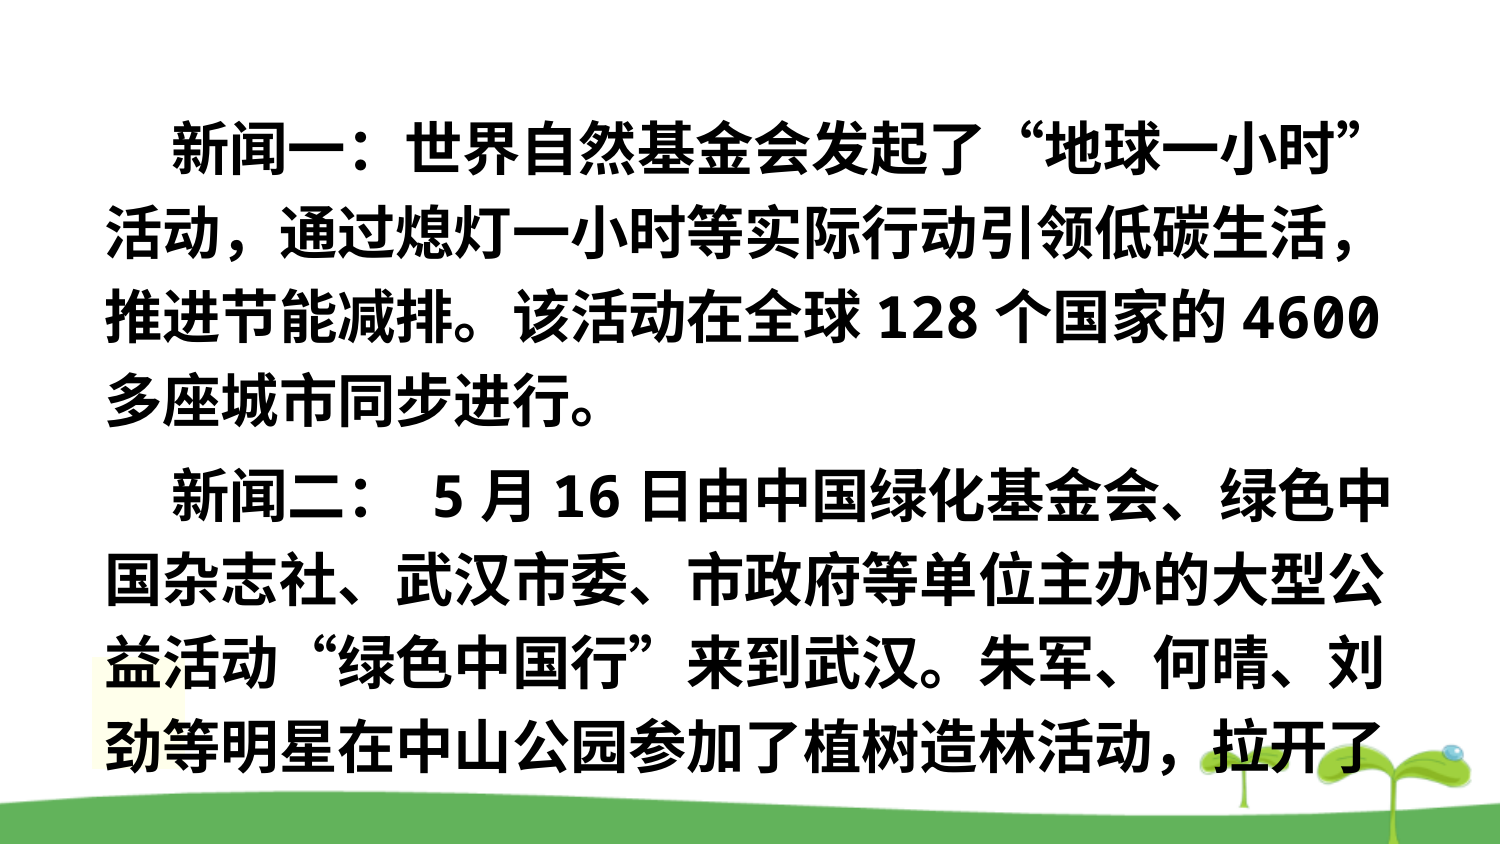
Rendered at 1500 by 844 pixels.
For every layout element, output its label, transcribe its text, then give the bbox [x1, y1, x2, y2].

picture [0, 0, 1500, 844]
text_box 新闻一：世界自然基金会发起了“地球一小时”活动，通过熄灯一小时等实际行动引领低碳生活，推进节能减排。该活动在全球128个国家的4600多座城市同步进行。 新闻二： 5月16日由中国绿化基金会、绿色中国杂志社、武汉市委、市政府等单位主办的大型公益活动“绿色中国行”来到武汉。朱军、何晴、刘劲等明星在中山公园参加了植树造林活动，拉开了 [89, 91, 1425, 788]
